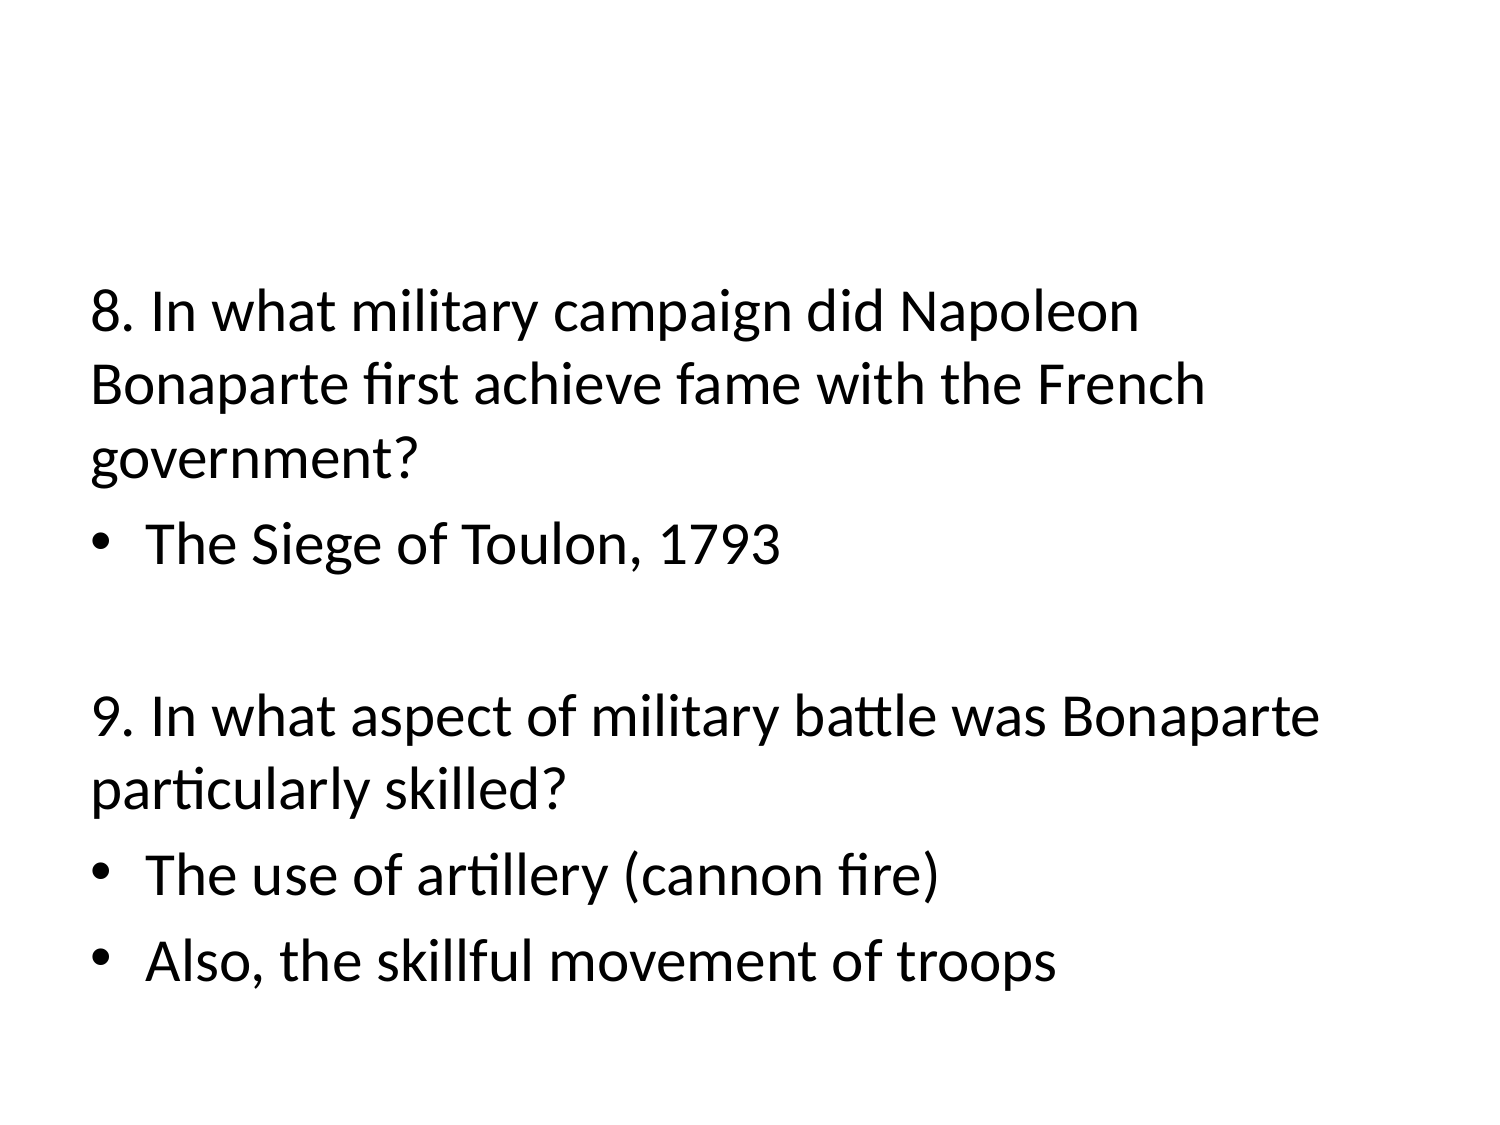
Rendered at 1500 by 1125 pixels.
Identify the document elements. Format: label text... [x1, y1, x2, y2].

list 8. In what military campaign did Napoleon Bonaparte first achieve fame with the French government? The Siege of Toulon, 1793 9. In what aspect of military battle was Bonaparte particularly skilled? The use of artillery (cannon fire) Also, the skillful movement of troops [75, 262, 1425, 1005]
